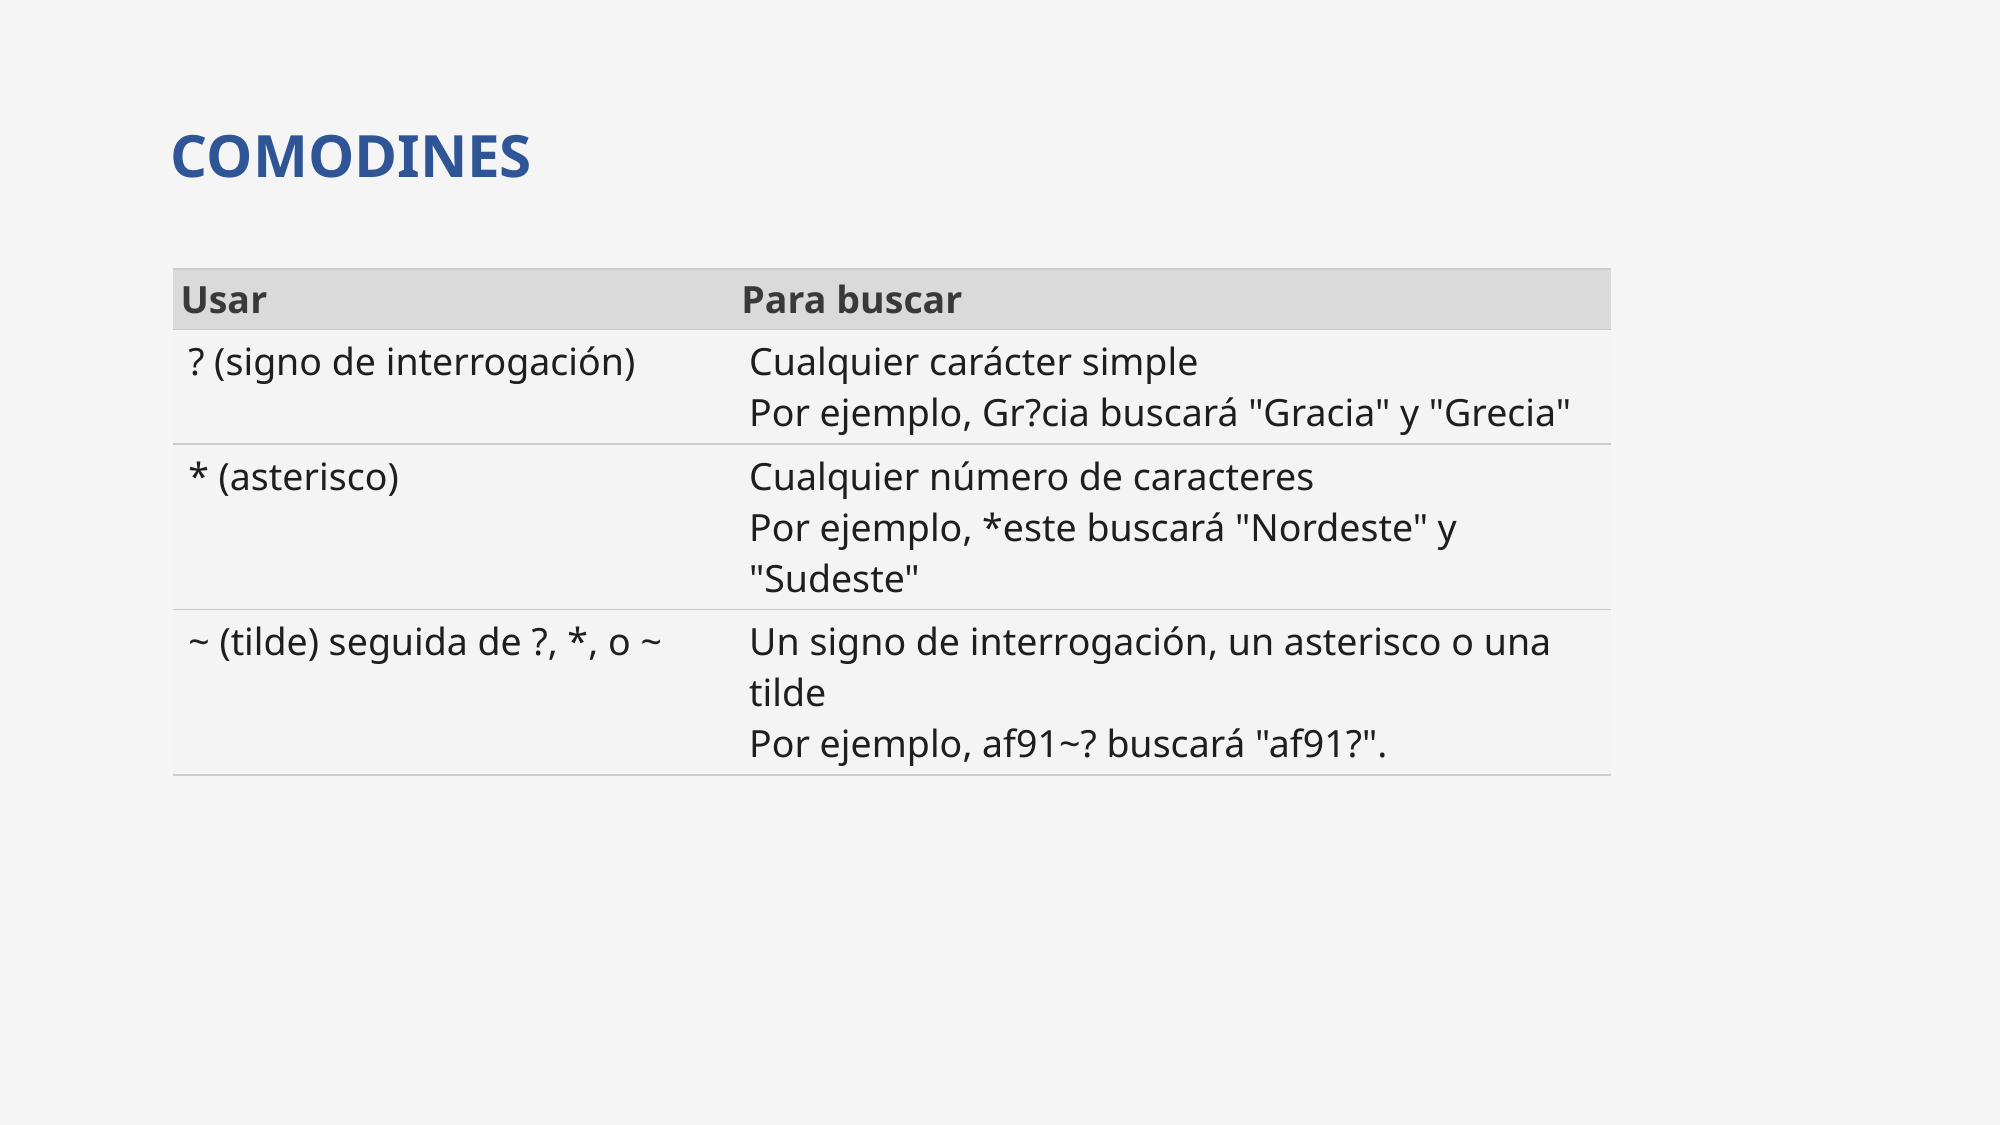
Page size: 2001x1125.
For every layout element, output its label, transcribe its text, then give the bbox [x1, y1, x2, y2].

table_cell ~ (tilde) seguida de ?, *, o ~ [173, 610, 734, 774]
table_cell Un signo de interrogación, un asterisco o una tilde Por ejemplo, af91~? buscará "af91?". [734, 610, 1611, 774]
table_cell ? (signo de interrogación) [173, 330, 734, 443]
table_header Para buscar [734, 270, 1611, 329]
table_cell Cualquier número de caracteres Por ejemplo, *este buscará "Nordeste" y "Sudeste" [734, 445, 1611, 609]
table_header Usar [173, 270, 734, 329]
title COMODINES [155, 82, 1384, 236]
table_cell * (asterisco) [173, 445, 734, 609]
table_cell Cualquier carácter simple Por ejemplo, Gr?cia buscará "Gracia" y "Grecia" [734, 330, 1611, 443]
